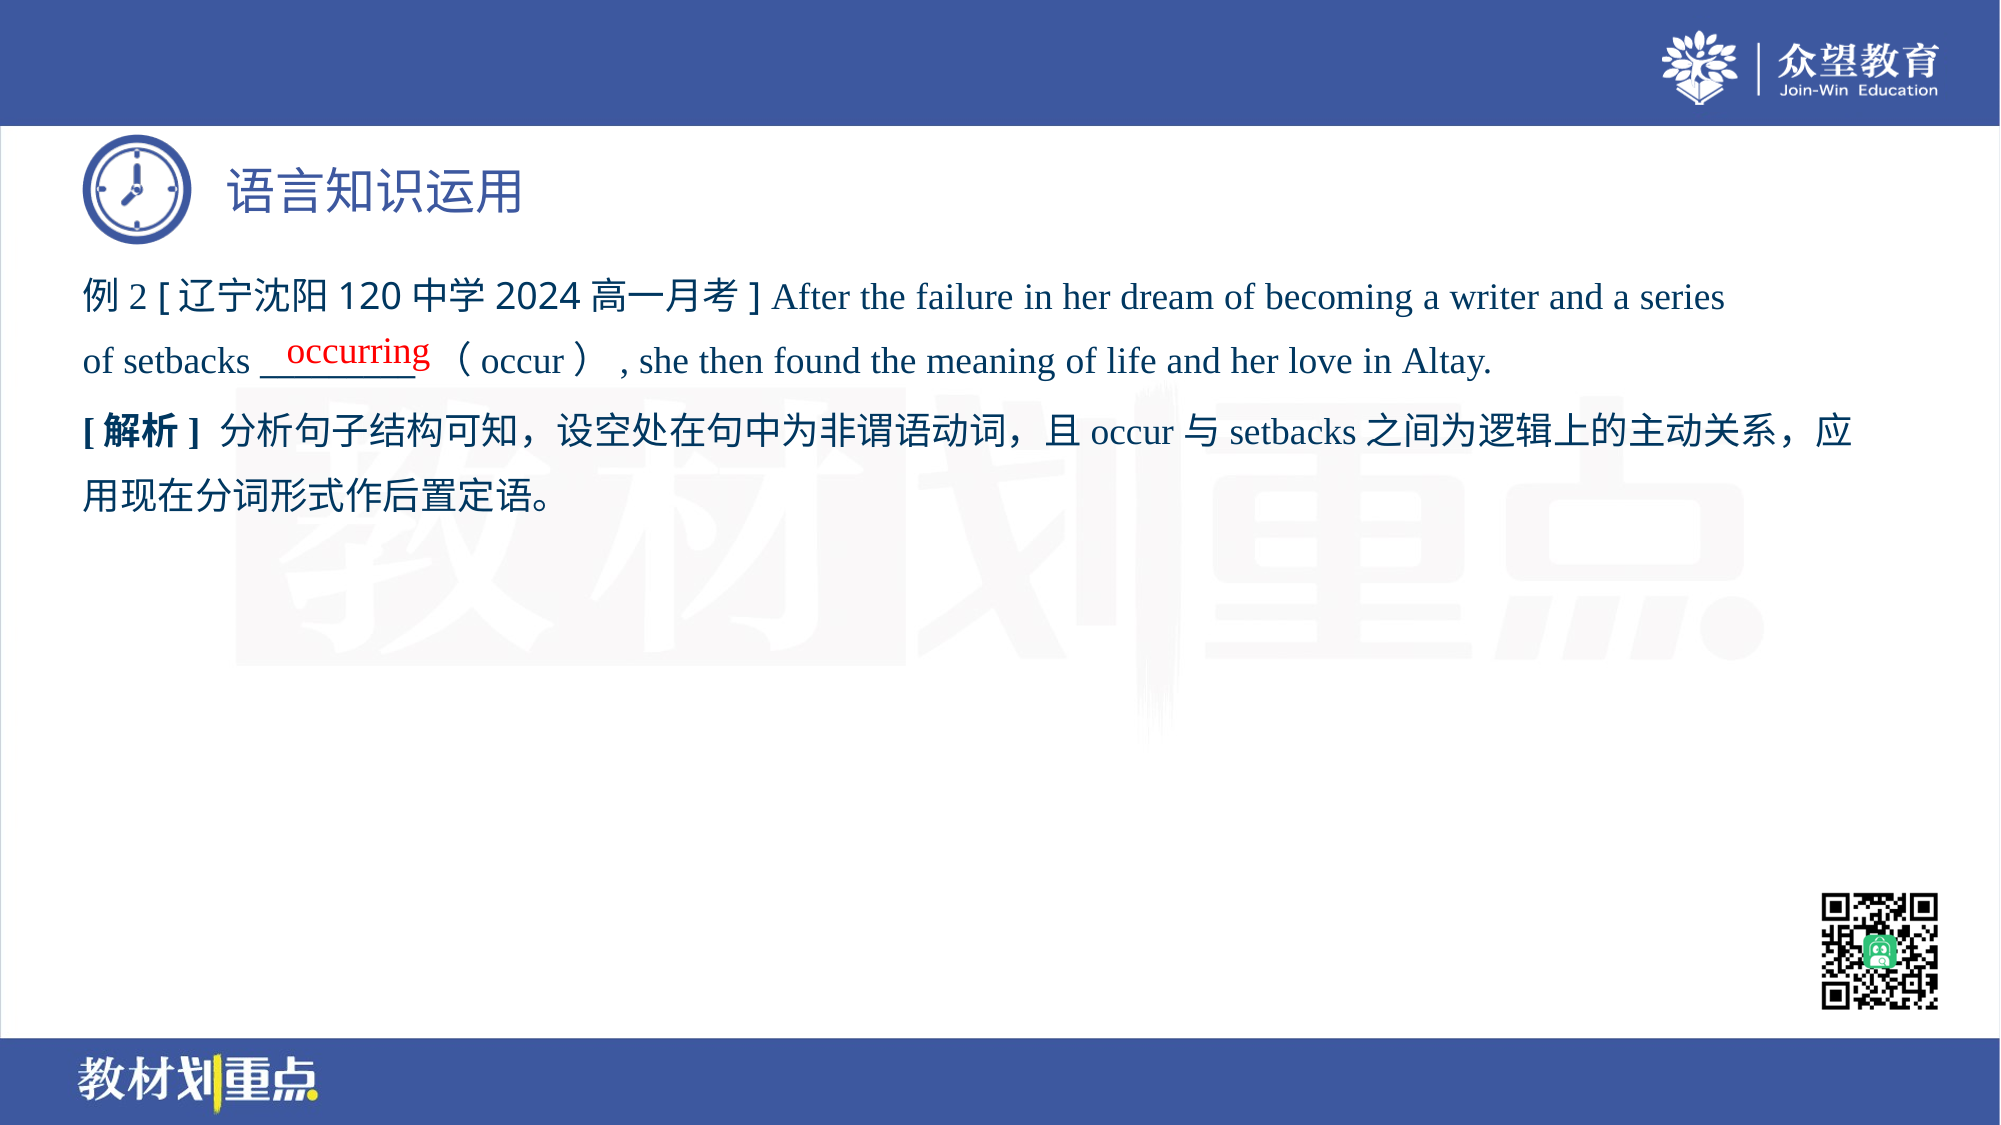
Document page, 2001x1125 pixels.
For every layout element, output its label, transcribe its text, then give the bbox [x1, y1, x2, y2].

text_box occurring [273, 306, 445, 365]
text_box 例2 [辽宁沈阳120中学2024高一月考] After the failure in her dream of becoming a writer and a series of setbacks _________ （occur）, she then found the meaning of life and her love in Altay. [82, 247, 1817, 375]
text_box [解析] 分析句子结构可知，设空处在句中为非谓语动词，且occur与setbacks之间为逻辑上的主动关系，应 用现在分词形式作后置定语。 [82, 383, 1817, 511]
picture [0, 0, 2000, 1125]
